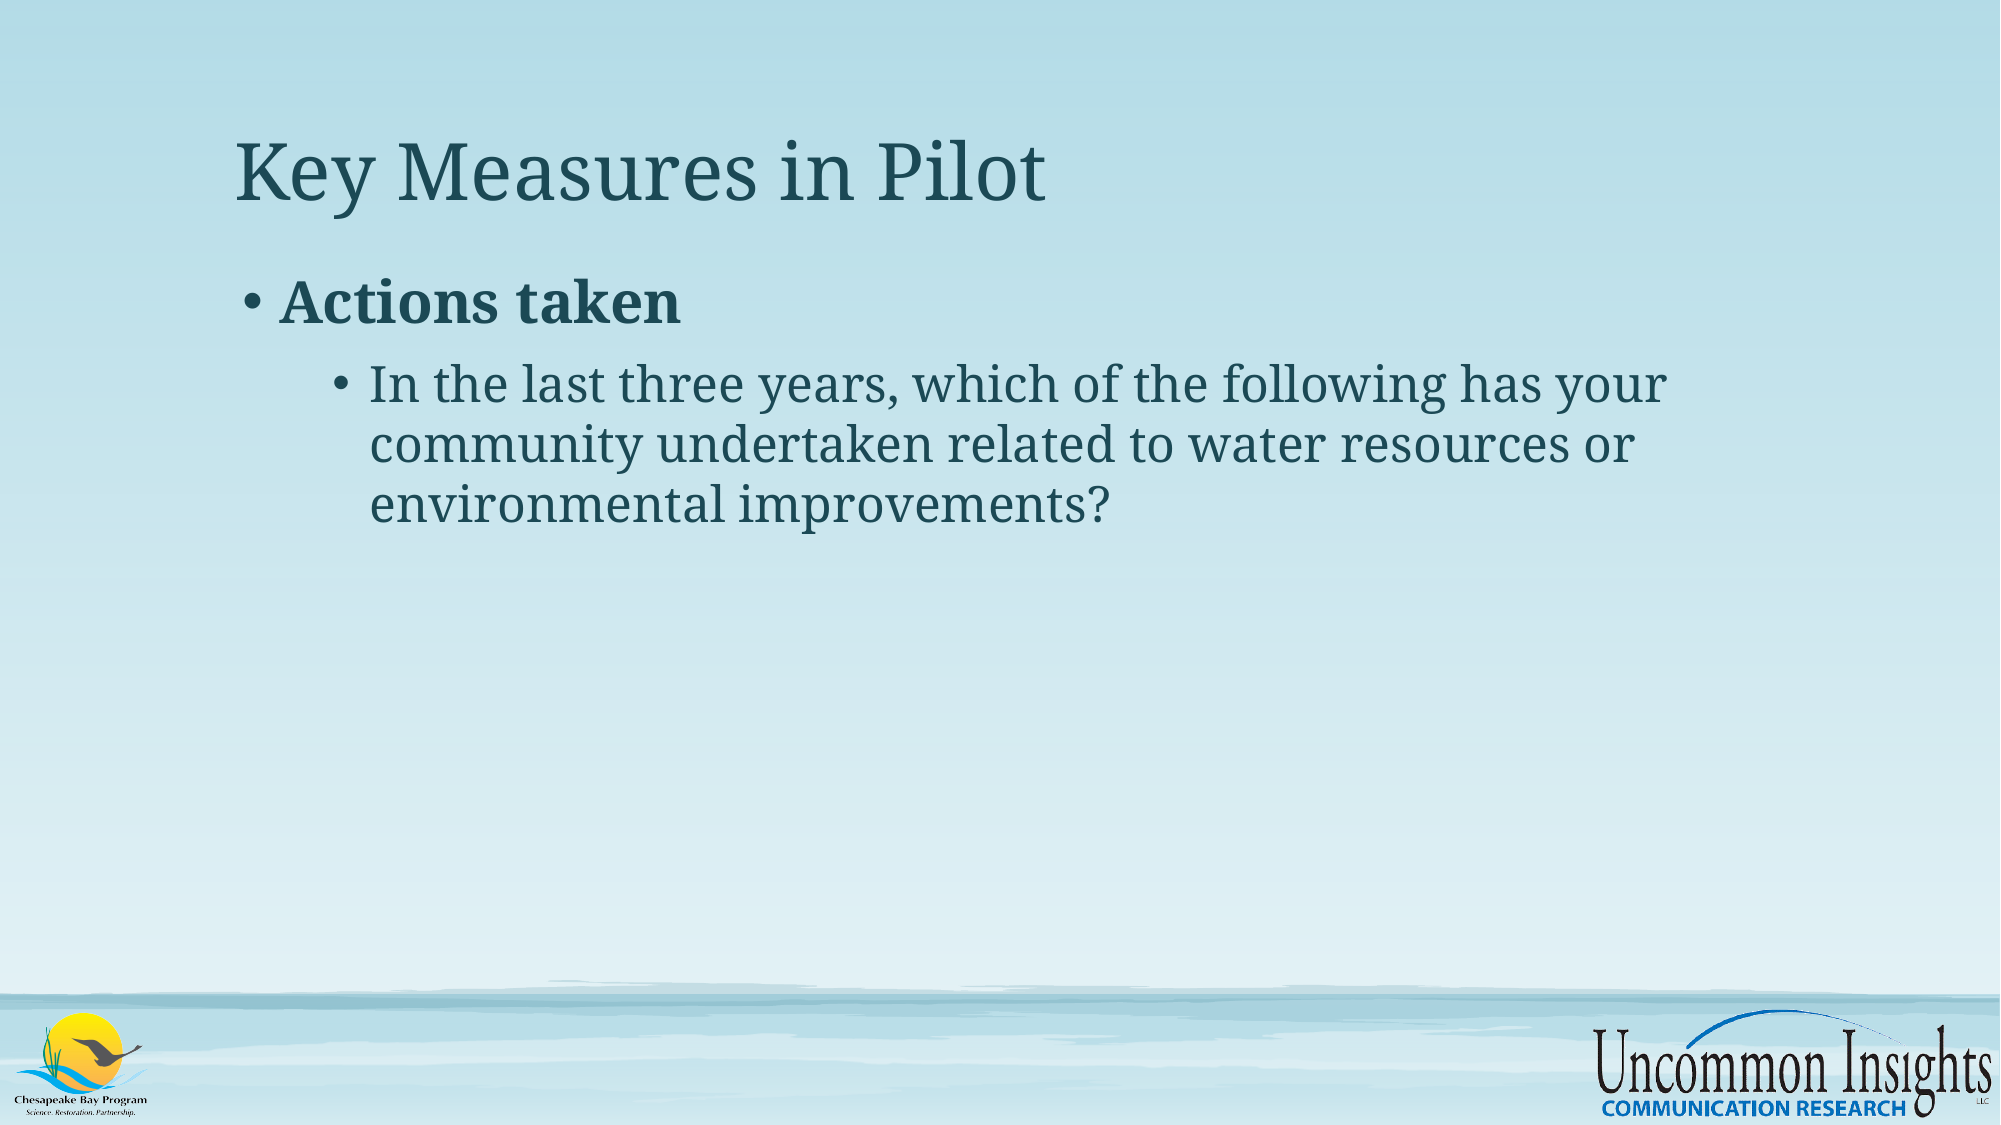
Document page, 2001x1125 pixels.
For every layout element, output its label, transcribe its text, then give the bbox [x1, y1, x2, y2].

picture [0, 1005, 2000, 1123]
title Key Measures in Pilot [219, 43, 1842, 225]
list Actions taken In the last three years, which of the following has your community undertaken related to water resources or environmental improvements? [219, 258, 1780, 938]
